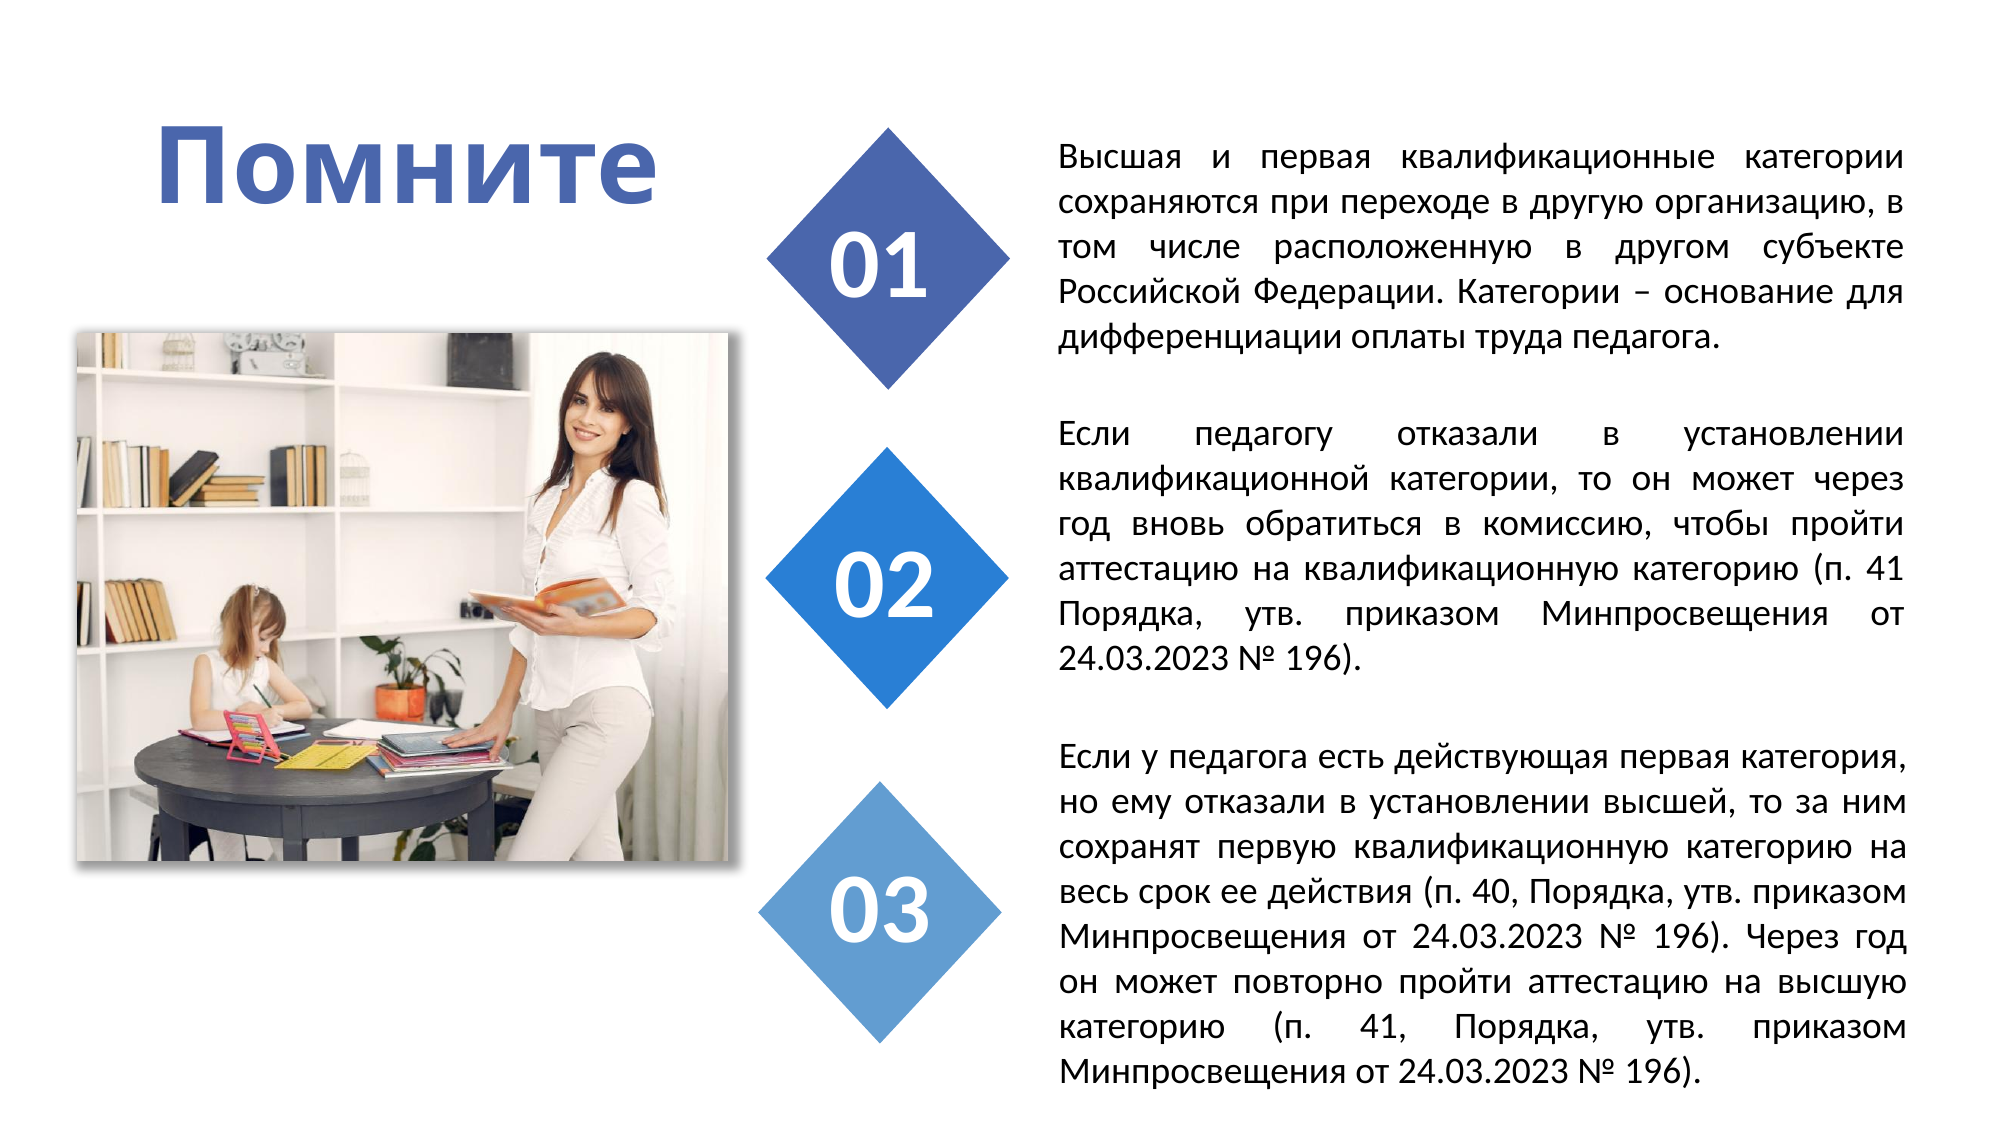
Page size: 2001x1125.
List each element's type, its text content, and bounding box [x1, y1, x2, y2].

text_box [828, 779, 932, 835]
text_box 03 [814, 835, 947, 971]
text_box Если у педагога есть действующая первая категория, но ему отказали в установлении высшей, то за ним сохранят первую квалификационную категорию на весь срок ее действия (п. 40, Порядка, утв. приказом Минпросвещения от 24.03.2023 № 196). Через год он может повторно пройти аттестацию на высшую категорию (п. 41, Порядка, утв. приказом Минпросвещения от 24.03.2023 № 196). [1044, 723, 1923, 1099]
text_box [765, 205, 814, 312]
text_box [826, 645, 949, 711]
text_box Высшая и первая квалификационные категории сохраняются при переходе в другую организацию, в том числе расположенную в другом субъекте Российской Федерации. Категории – основание для дифференциации оплаты труда педагога. [1043, 123, 1920, 364]
title Помните [137, 59, 737, 278]
text_box [827, 125, 1012, 392]
text_box 01 [814, 190, 946, 326]
text_box Если педагогу отказали в установлении квалификационной категории, то он может через год вновь обратиться в комиссию, чтобы пройти аттестацию на квалификационную категорию (п. 41 Порядка, утв. приказом Минпросвещения от 24.03.2023 № 196). [1043, 400, 1920, 686]
text_box [827, 445, 947, 509]
text_box [952, 515, 1011, 641]
text_box [763, 517, 820, 639]
text_box 02 [820, 509, 952, 645]
text_box [756, 850, 1004, 1046]
picture [77, 333, 728, 861]
